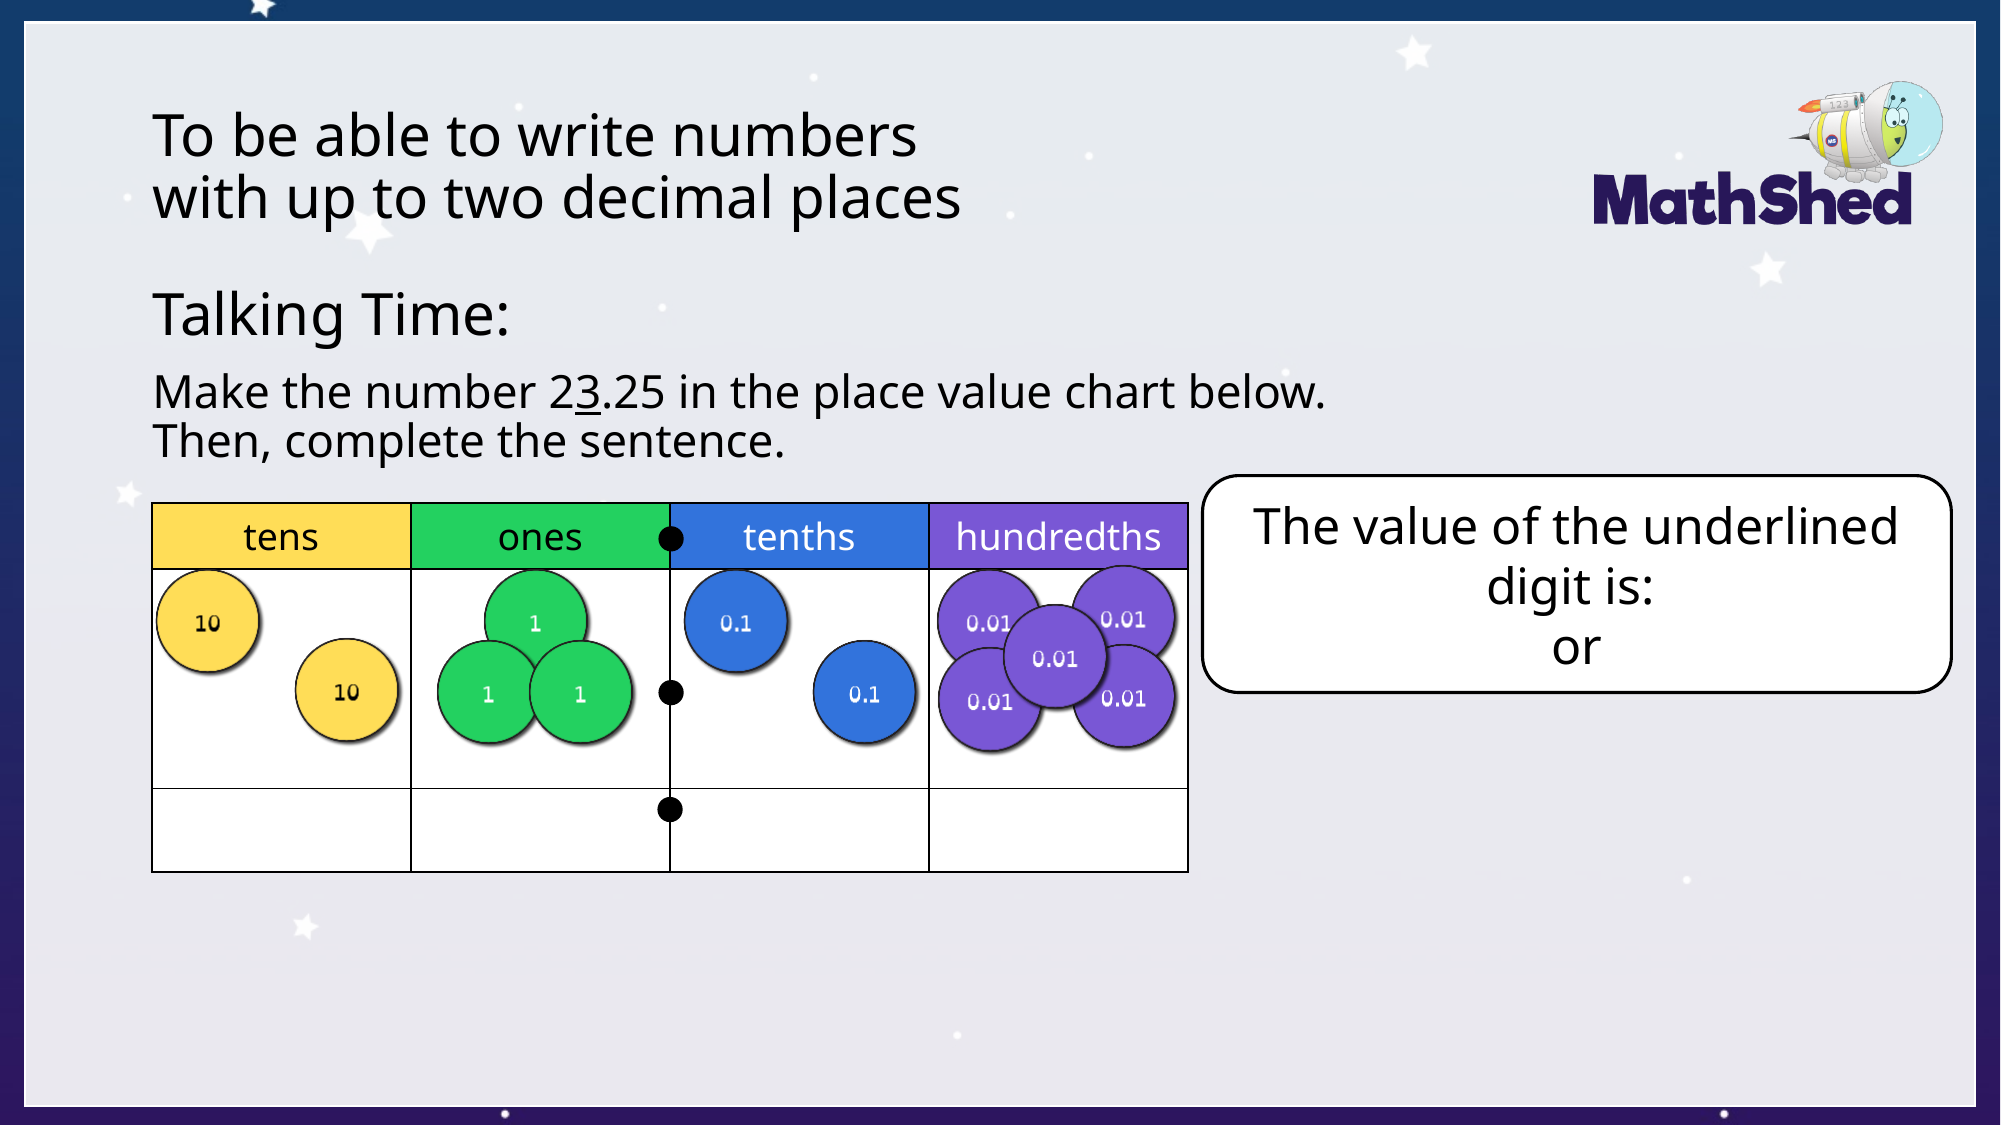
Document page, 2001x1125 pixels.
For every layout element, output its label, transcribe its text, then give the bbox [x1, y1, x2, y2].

text_box The value of the underlined digit is: or [1201, 474, 1953, 694]
title To be able to write numbers with up to two decimal places [137, 59, 1578, 277]
table_header tens [153, 504, 410, 568]
text_box [658, 526, 684, 552]
table_cell [671, 789, 928, 871]
list Talking Time: Make the number 23.25 in the place value chart below. Then, complete the sentence. [137, 277, 1863, 992]
table_header ones [412, 504, 669, 568]
table_cell [153, 570, 410, 788]
table_cell [930, 570, 1187, 788]
table_cell [412, 570, 669, 788]
text_box [658, 679, 684, 706]
table_cell [930, 789, 1187, 871]
table_header hundredths [930, 504, 1187, 568]
picture [0, 0, 2001, 1125]
table_header tenths [671, 504, 928, 568]
text_box [657, 796, 683, 823]
table_cell [153, 789, 410, 871]
table_cell [671, 570, 928, 788]
table_cell [412, 789, 669, 871]
